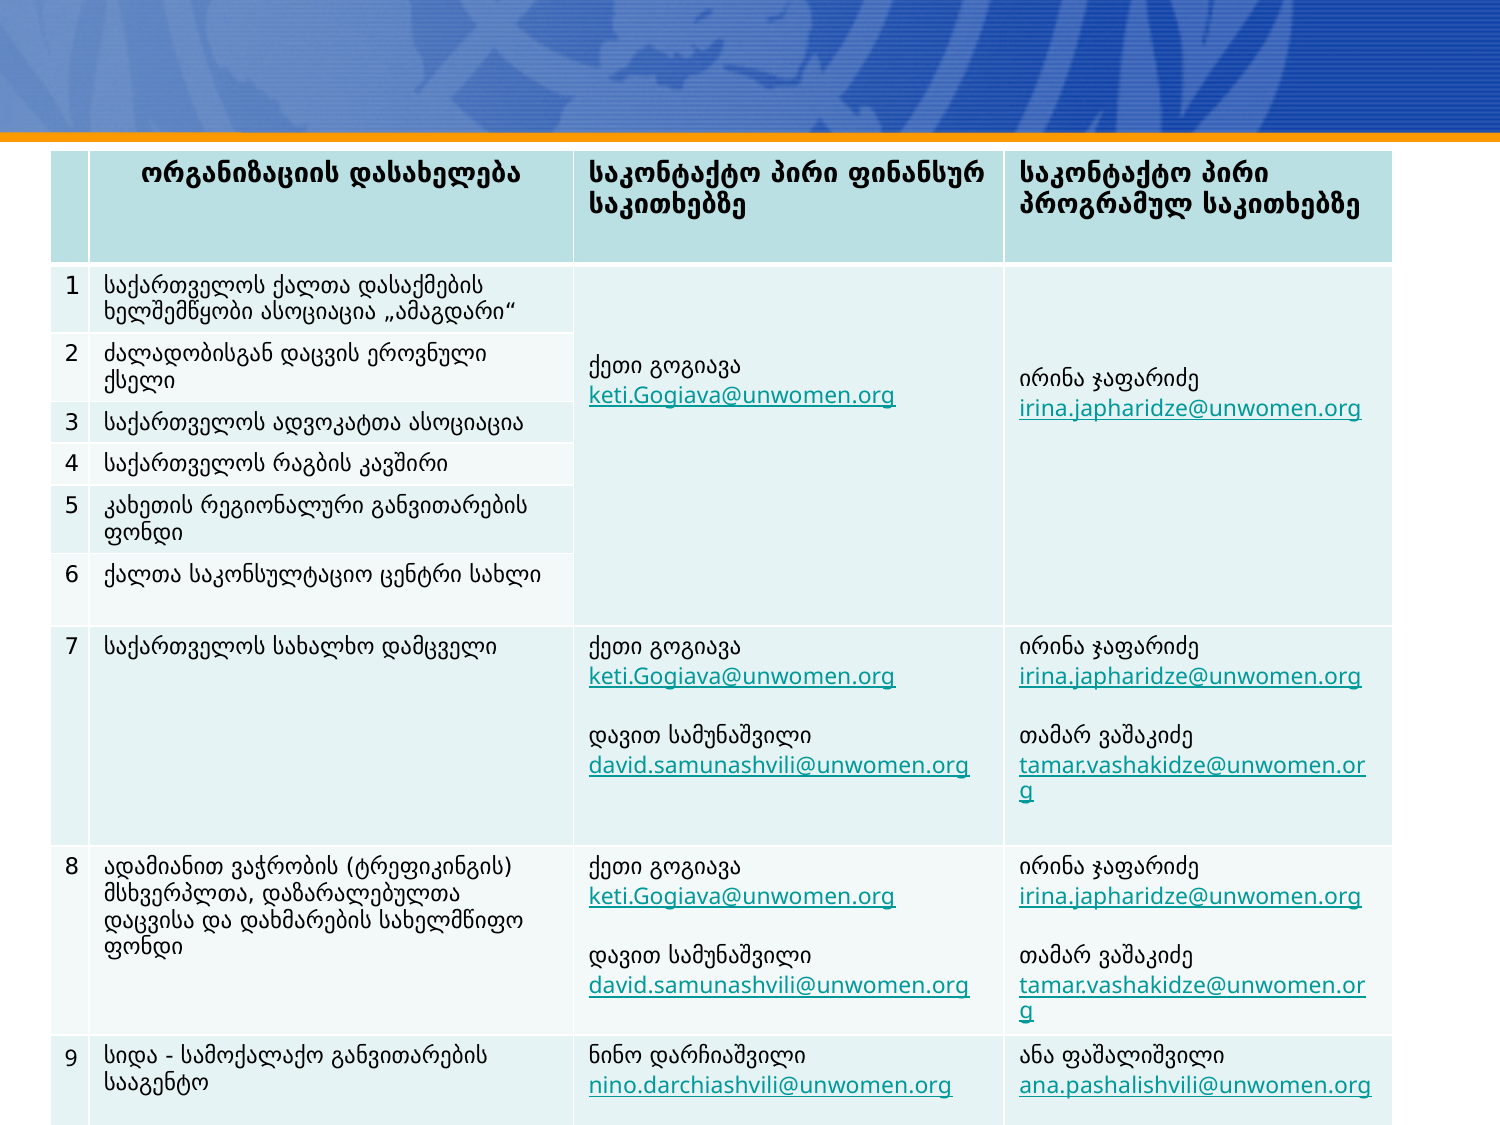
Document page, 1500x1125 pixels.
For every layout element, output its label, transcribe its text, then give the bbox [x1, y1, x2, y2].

table_cell ძალადობისგან დაცვის ეროვნული ქსელი [90, 334, 573, 401]
table_cell სიდა - სამოქალაქო განვითარების სააგენტო [90, 1036, 573, 1125]
table_cell 1 [51, 267, 88, 332]
table_header [51, 151, 88, 262]
table_cell ქეთი გოგიავა keti.Gogiava@unwomen.org დავით სამუნაშვილი david.samunashvili@unwomen.org [574, 847, 1003, 1034]
table_cell ირინა ჯაფარიძე irina.japharidze@unwomen.org თამარ ვაშაკიძე tamar.vashakidze@unwomen.org [1005, 627, 1392, 845]
table_cell ადამიანით ვაჭრობის (ტრეფიკინგის) მსხვერპლთა, დაზარალებულთა დაცვისა და დახმარების სახელმწიფო ფონდი [90, 847, 573, 1034]
table_cell 6 [51, 554, 88, 625]
table_cell ქეთი გოგიავა keti.Gogiava@unwomen.org დავით სამუნაშვილი david.samunashvili@unwomen.org [574, 627, 1003, 845]
table_header საკონტაქტო პირი პროგრამულ საკითხებზე [1005, 151, 1392, 262]
picture [0, 0, 1500, 132]
table_cell 8 [51, 847, 88, 1034]
table_cell საქართველოს სახალხო დამცველი [90, 627, 573, 845]
table_cell 7 [51, 627, 88, 845]
table_cell საქართველოს ადვოკატთა ასოციაცია [90, 402, 573, 442]
table_cell ირინა ჯაფარიძე irina.japharidze@unwomen.org თამარ ვაშაკიძე tamar.vashakidze@unwomen.org [1005, 847, 1392, 1034]
table_cell ანა ფაშალიშვილი ana.pashalishvili@unwomen.org [1005, 1036, 1392, 1125]
table_cell კახეთის რეგიონალური განვითარების ფონდი [90, 486, 573, 553]
table_header ორგანიზაციის დასახელება [90, 151, 573, 262]
table_cell 2 [51, 334, 88, 401]
table_cell 9 [51, 1036, 88, 1125]
table_cell ნინო დარჩიაშვილი nino.darchiashvili@unwomen.org [574, 1036, 1003, 1125]
table_cell 3 [51, 402, 88, 442]
table_cell ირინა ჯაფარიძე irina.japharidze@unwomen.org [1005, 267, 1392, 625]
table_cell ქეთი გოგიავა keti.Gogiava@unwomen.org [574, 267, 1003, 625]
table_cell საქართველოს რაგბის კავშირი [90, 444, 573, 484]
table_cell 5 [51, 486, 88, 553]
table_header საკონტაქტო პირი ფინანსურ საკითხებზე [574, 151, 1003, 262]
table_cell საქართველოს ქალთა დასაქმების ხელშემწყობი ასოციაცია „ამაგდარი“ [90, 267, 573, 332]
table_cell ქალთა საკონსულტაციო ცენტრი სახლი [90, 554, 573, 625]
table_cell 4 [51, 444, 88, 484]
